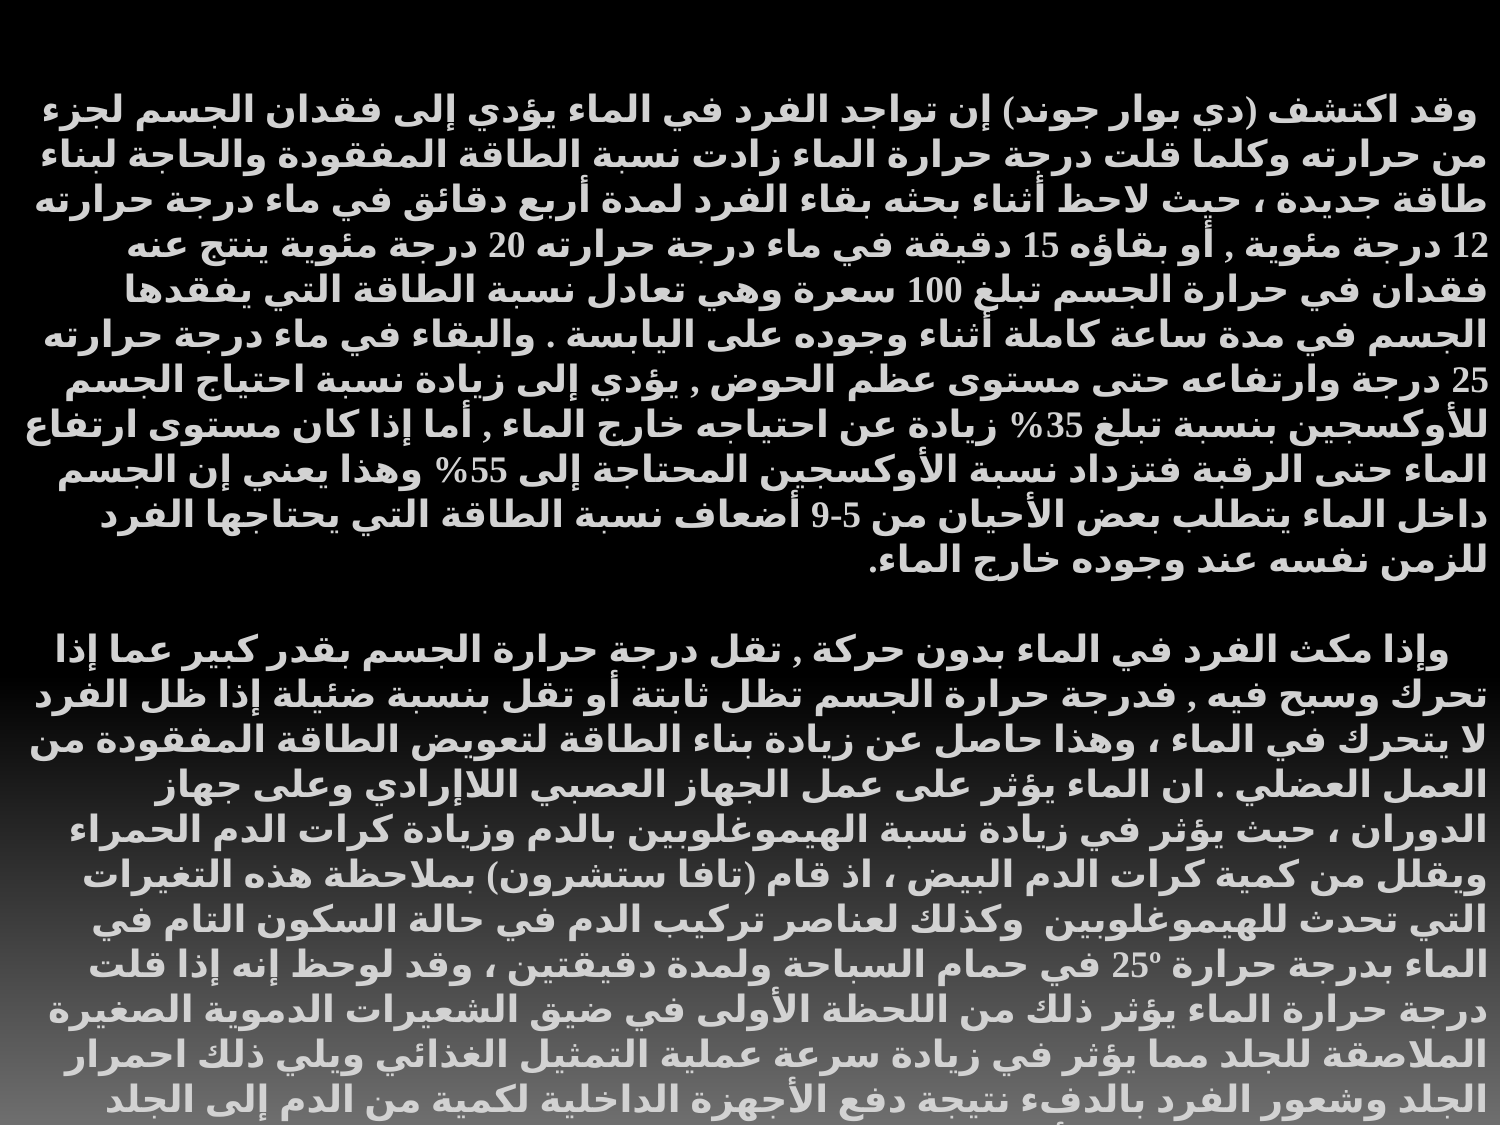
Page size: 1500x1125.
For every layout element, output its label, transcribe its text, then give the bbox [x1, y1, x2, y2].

text_box وقد اكتشف (دي بوار جوند) إن تواجد الفرد في الماء يؤدي إلى فقدان الجسم لجزء من حرارته وكلما قلت درجة حرارة الماء زادت نسبة الطاقة المفقودة والحاجة لبناء طاقة جديدة ، حيث لاحظ أثناء بحثه بقاء الفرد لمدة أربع دقائق في ماء درجة حرارته 12 درجة مئوية , أو بقاؤه 15 دقيقة في ماء درجة حرارته 20 درجة مئوية ينتج عنه فقدان في حرارة الجسم تبلغ 100 سعرة وهي تعادل نسبة الطاقة التي يفقدها الجسم في مدة ساعة كاملة أثناء وجوده على اليابسة . والبقاء في ماء درجة حرارته 25 درجة وارتفاعه حتى مستوى عظم الحوض , يؤدي إلى زيادة نسبة احتياج الجسم للأوكسجين بنسبة تبلغ 35% زيادة عن احتياجه خارج الماء , أما إذا كان مستوى ارتفاع الماء حتى الرقبة فتزداد نسبة الأوكسجين المحتاجة إلى 55% وهذا يعني إن الجسم داخل الماء يتطلب بعض الأحيان من 5-9 أضعاف نسبة الطاقة التي يحتاجها الفرد للزمن نفسه عند وجوده خارج الماء. وإذا مكث الفرد في الماء بدون حركة , تقل درجة حرارة الجسم بقدر كبير عما إذا تحرك وسبح فيه , فدرجة حرارة الجسم تظل ثابتة أو تقل بنسبة ضئيلة إذا ظل الفرد لا يتحرك في الماء ، وهذا حاصل عن زيادة بناء الطاقة لتعويض الطاقة المفقودة من العمل العضلي . ان الماء يؤثر على عمل الجهاز العصبي اللاإرادي وعلى جهاز الدوران ، حيث يؤثر في زيادة نسبة الهيموغلوبين بالدم وزيادة كرات الدم الحمراء ويقلل من كمية كرات الدم البيض ، اذ قام (تافا ستشرون) بملاحظة هذه التغيرات التي تحدث للهيموغلوبين وكذلك لعناصر تركيب الدم في حالة السكون التام في الماء بدرجة حرارة 25º في حمام السباحة ولمدة دقيقتين ، وقد لوحظ إنه إذا قلت درجة حرارة الماء يؤثر ذلك من اللحظة الأولى في ضيق الشعيرات الدموية الصغيرة الملاصقة للجلد مما يؤثر في زيادة سرعة عملية التمثيل الغذائي ويلي ذلك احمرار الجلد وشعور الفرد بالدفء نتيجة دفع الأجهزة الداخلية لكمية من الدم إلى الجلد وهذا يحدث تلقائيا من الأجهزة الداخلية في الجسم . إن تعريض الجسم للشمس والهواء والماء وبشكل خاص في موسم الصيف له تأثير ايجابي في الصحة العامة للإنسان , حيث تؤثر بشكل متغير في تركيبه العضوي فالجسم بحاجة ماسة وبصورة مستمرة إلى العناصر الحيوية التي تحتويها أشعة الشمس , والماء يعمل بصورة دائمة على نظافة وحيوية الجسم وفتح المسامات الجلدية لإفراز ما هو زائد عن الجسم. [3, 78, 1500, 1125]
